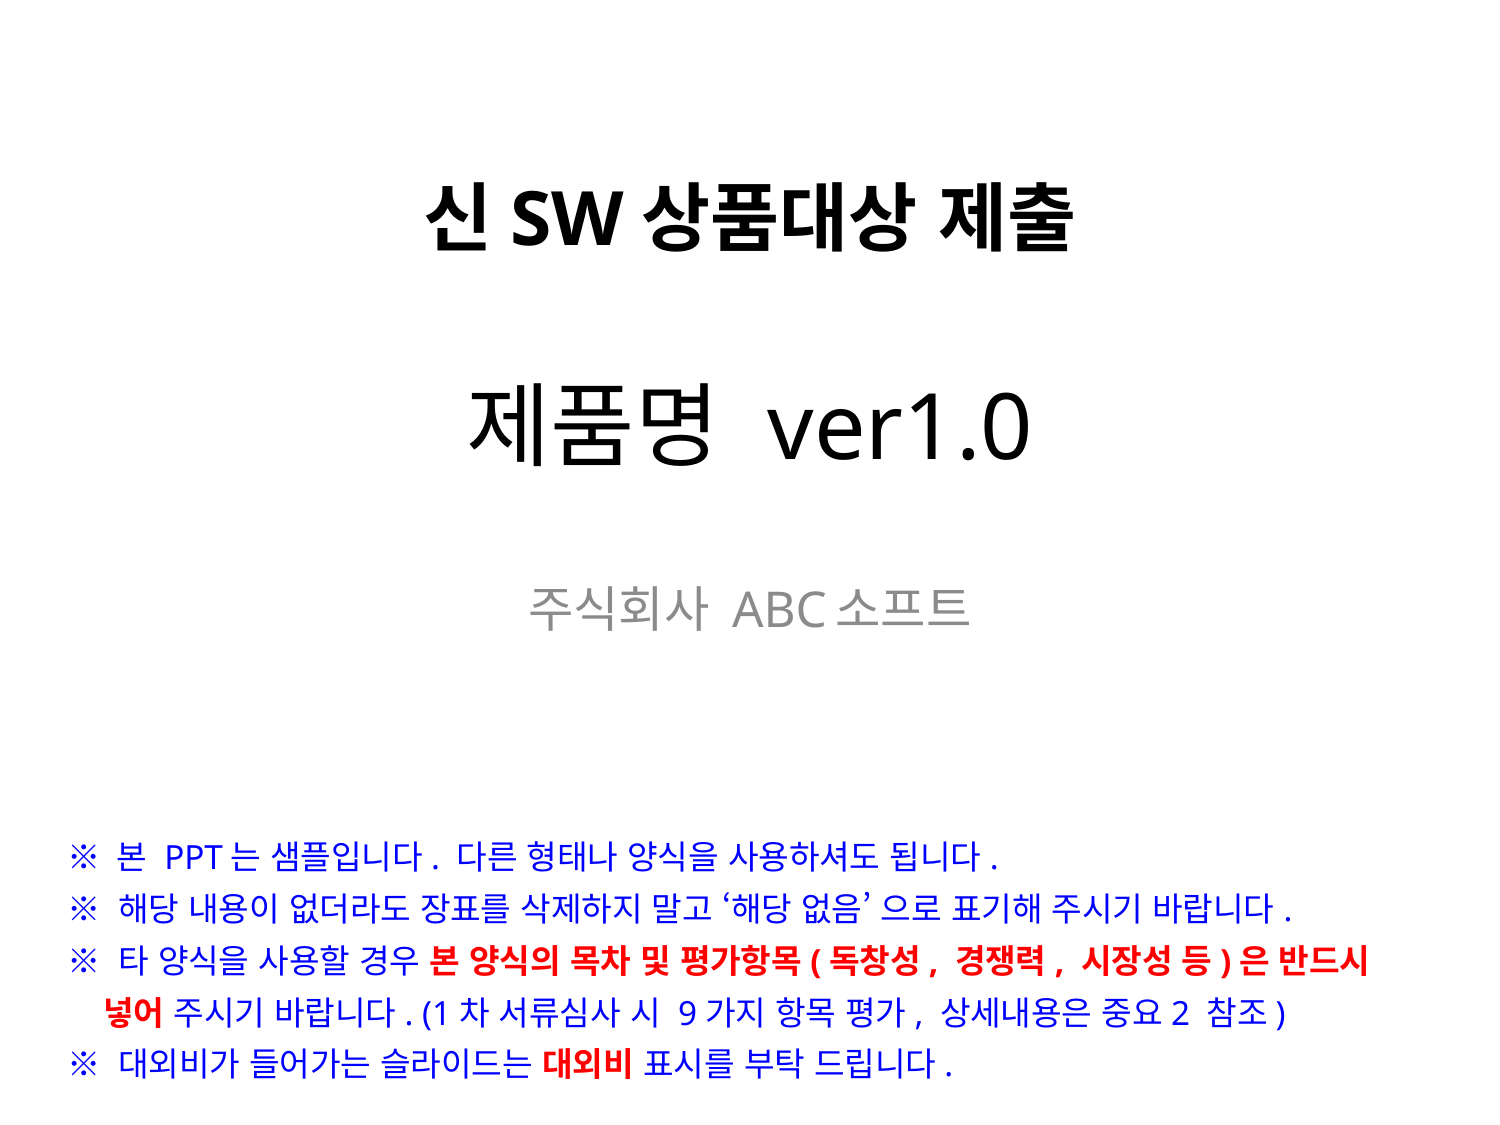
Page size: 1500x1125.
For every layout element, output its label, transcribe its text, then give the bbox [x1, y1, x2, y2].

text_box ※ 본 PPT는 샘플입니다. 다른 형태나 양식을 사용하셔도 됩니다. ※ 해당 내용이 없더라도 장표를 삭제하지 말고 ‘해당 없음’ 으로 표기해 주시기 바랍니다. ※ 타 양식을 사용할 경우 본 양식의 목차 및 평가항목(독창성, 경쟁력, 시장성 등)은 반드시 넣어 주시기 바랍니다. (1차 서류심사 시 9가지 항목 평가, 상세내용은 중요2 참조) ※ 대외비가 들어가는 슬라이드는 대외비 표시를 부탁 드립니다. [53, 816, 1483, 1091]
title 제품명 ver1.0 [112, 336, 1388, 544]
text_box 신SW상품대상 제출 [112, 94, 1388, 336]
subtitle 주식회사 ABC소프트 [225, 501, 1275, 645]
